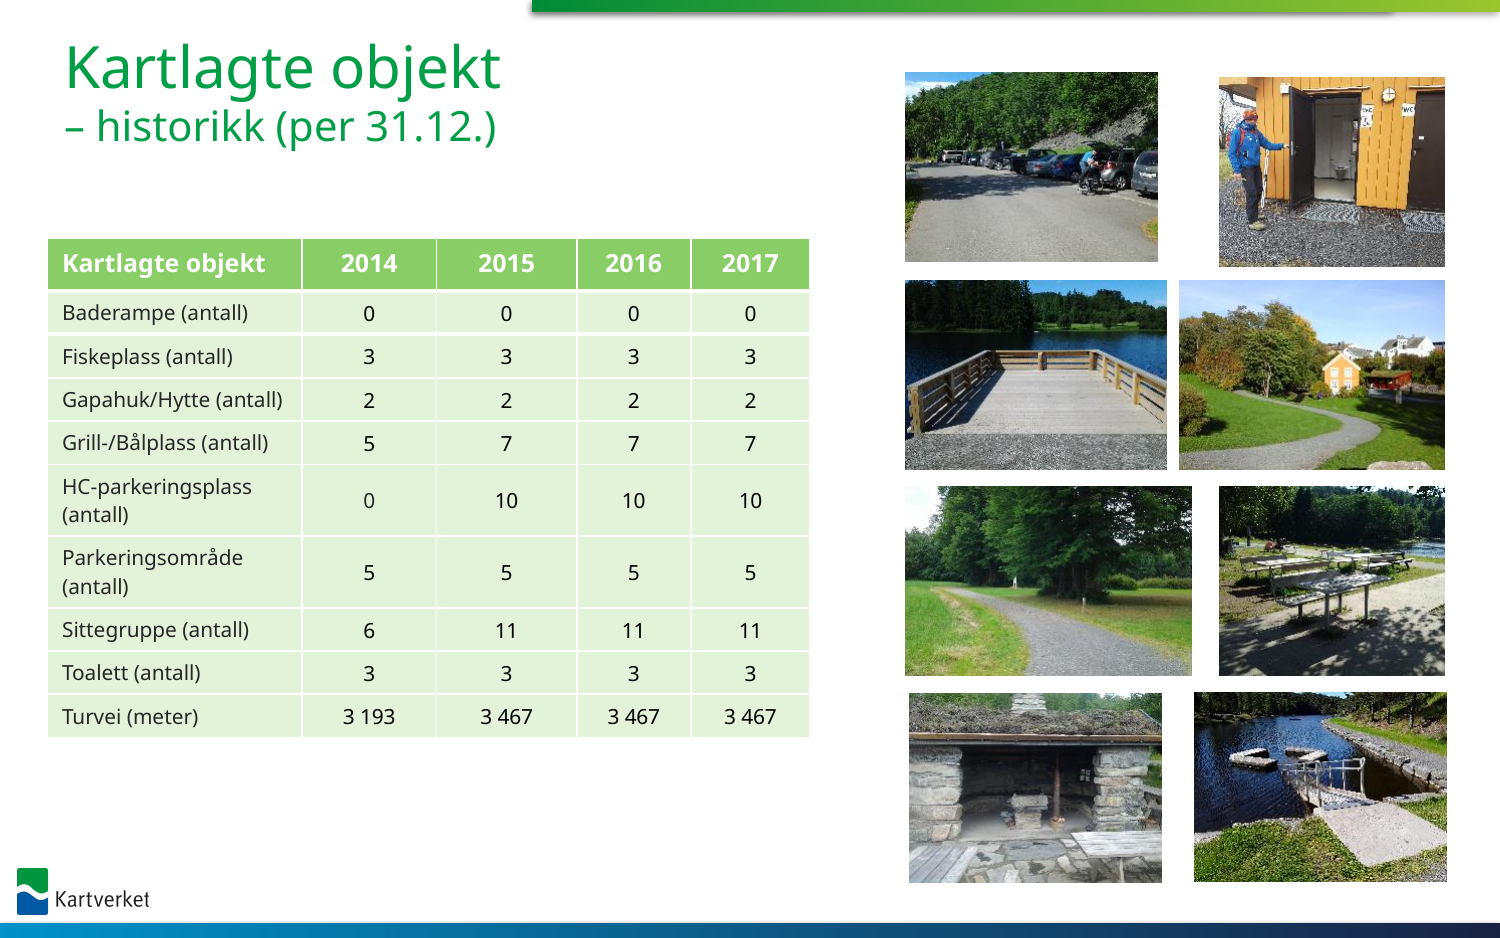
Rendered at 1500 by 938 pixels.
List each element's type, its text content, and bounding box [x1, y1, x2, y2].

table_cell 11 [692, 609, 809, 650]
table_cell Grill-/Bålplass (antall) [48, 422, 301, 464]
table_cell 10 [437, 465, 576, 535]
table_cell 3 [437, 336, 576, 377]
table_cell 7 [692, 422, 809, 464]
picture [905, 280, 1167, 470]
picture [905, 486, 1193, 676]
picture [909, 693, 1163, 884]
table_cell 5 [692, 537, 809, 607]
table_cell Fiskeplass (antall) [48, 336, 301, 377]
table_cell Sittegruppe (antall) [48, 609, 301, 650]
table_cell 10 [692, 465, 809, 535]
table_cell 3 [303, 336, 436, 377]
table_cell 5 [437, 537, 576, 607]
table_cell Baderampe (antall) [48, 293, 301, 332]
table_cell 7 [578, 422, 690, 464]
table_cell 3 [578, 336, 690, 377]
table_cell 6 [303, 609, 436, 650]
table_cell 0 [303, 293, 436, 332]
table_cell 3 193 [303, 695, 436, 737]
table_cell 10 [578, 465, 690, 535]
table_cell Toalett (antall) [48, 652, 301, 693]
table_cell 11 [437, 609, 576, 650]
table_cell 5 [303, 422, 436, 464]
table_header 2015 [437, 239, 576, 289]
table_header 2017 [692, 239, 809, 289]
table_cell 3 467 [437, 695, 576, 737]
table_header 2014 [303, 239, 436, 289]
table_cell 2 [692, 379, 809, 420]
picture [905, 72, 1158, 262]
table_header 2016 [578, 239, 690, 289]
table_cell 2 [303, 379, 436, 420]
table_cell 0 [578, 293, 690, 332]
table_cell Gapahuk/Hytte (antall) [48, 379, 301, 420]
table_cell 3 467 [692, 695, 809, 737]
table_cell 3 [692, 336, 809, 377]
table_header Kartlagte objekt [48, 239, 301, 289]
table_cell 3 467 [578, 695, 690, 737]
text_box Kartlagte objekt – historikk (per 31.12.) [49, 14, 1431, 158]
table_cell 7 [437, 422, 576, 464]
table_cell 3 [578, 652, 690, 693]
table_cell 0 [437, 293, 576, 332]
table_cell HC-parkeringsplass (antall) [48, 465, 301, 535]
picture [1219, 486, 1445, 676]
table_cell 2 [578, 379, 690, 420]
picture [1219, 77, 1445, 267]
table_cell Turvei (meter) [48, 695, 301, 737]
table_cell 0 [692, 293, 809, 332]
table_cell 11 [578, 609, 690, 650]
table_cell 5 [578, 537, 690, 607]
table_cell 2 [437, 379, 576, 420]
table_cell 0 [303, 465, 436, 535]
table_cell 3 [303, 652, 436, 693]
table_cell Parkeringsområde (antall) [48, 537, 301, 607]
table_cell 5 [303, 537, 436, 607]
picture [1179, 280, 1445, 470]
table_cell 3 [692, 652, 809, 693]
table_cell 3 [437, 652, 576, 693]
picture [1194, 692, 1448, 882]
